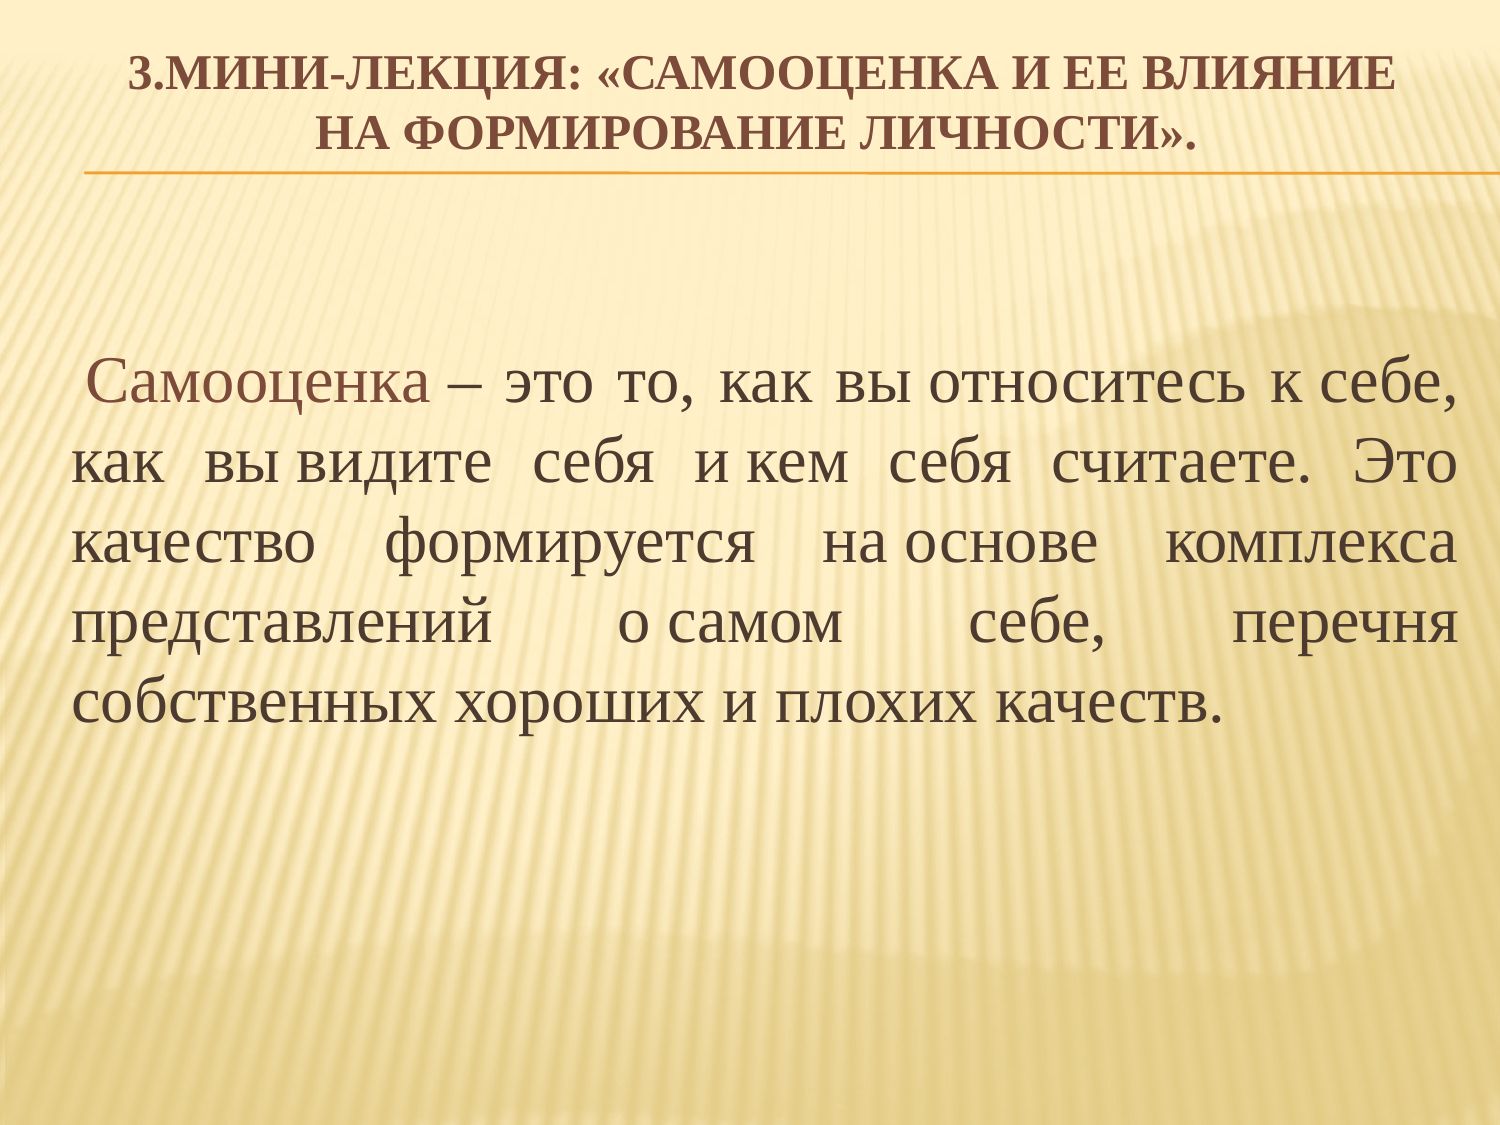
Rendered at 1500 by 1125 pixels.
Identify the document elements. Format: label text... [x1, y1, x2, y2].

title 3.Мини-лекция: «Самооценка и ее влияние на формирование личности». [50, 0, 1475, 200]
list Самооценка – это то, как вы относитесь к себе, как вы видите себя и кем себя считаете. Это качество формируется на основе комплекса представлений о самом себе, перечня собственных хороших и плохих качеств. [0, 328, 1475, 998]
